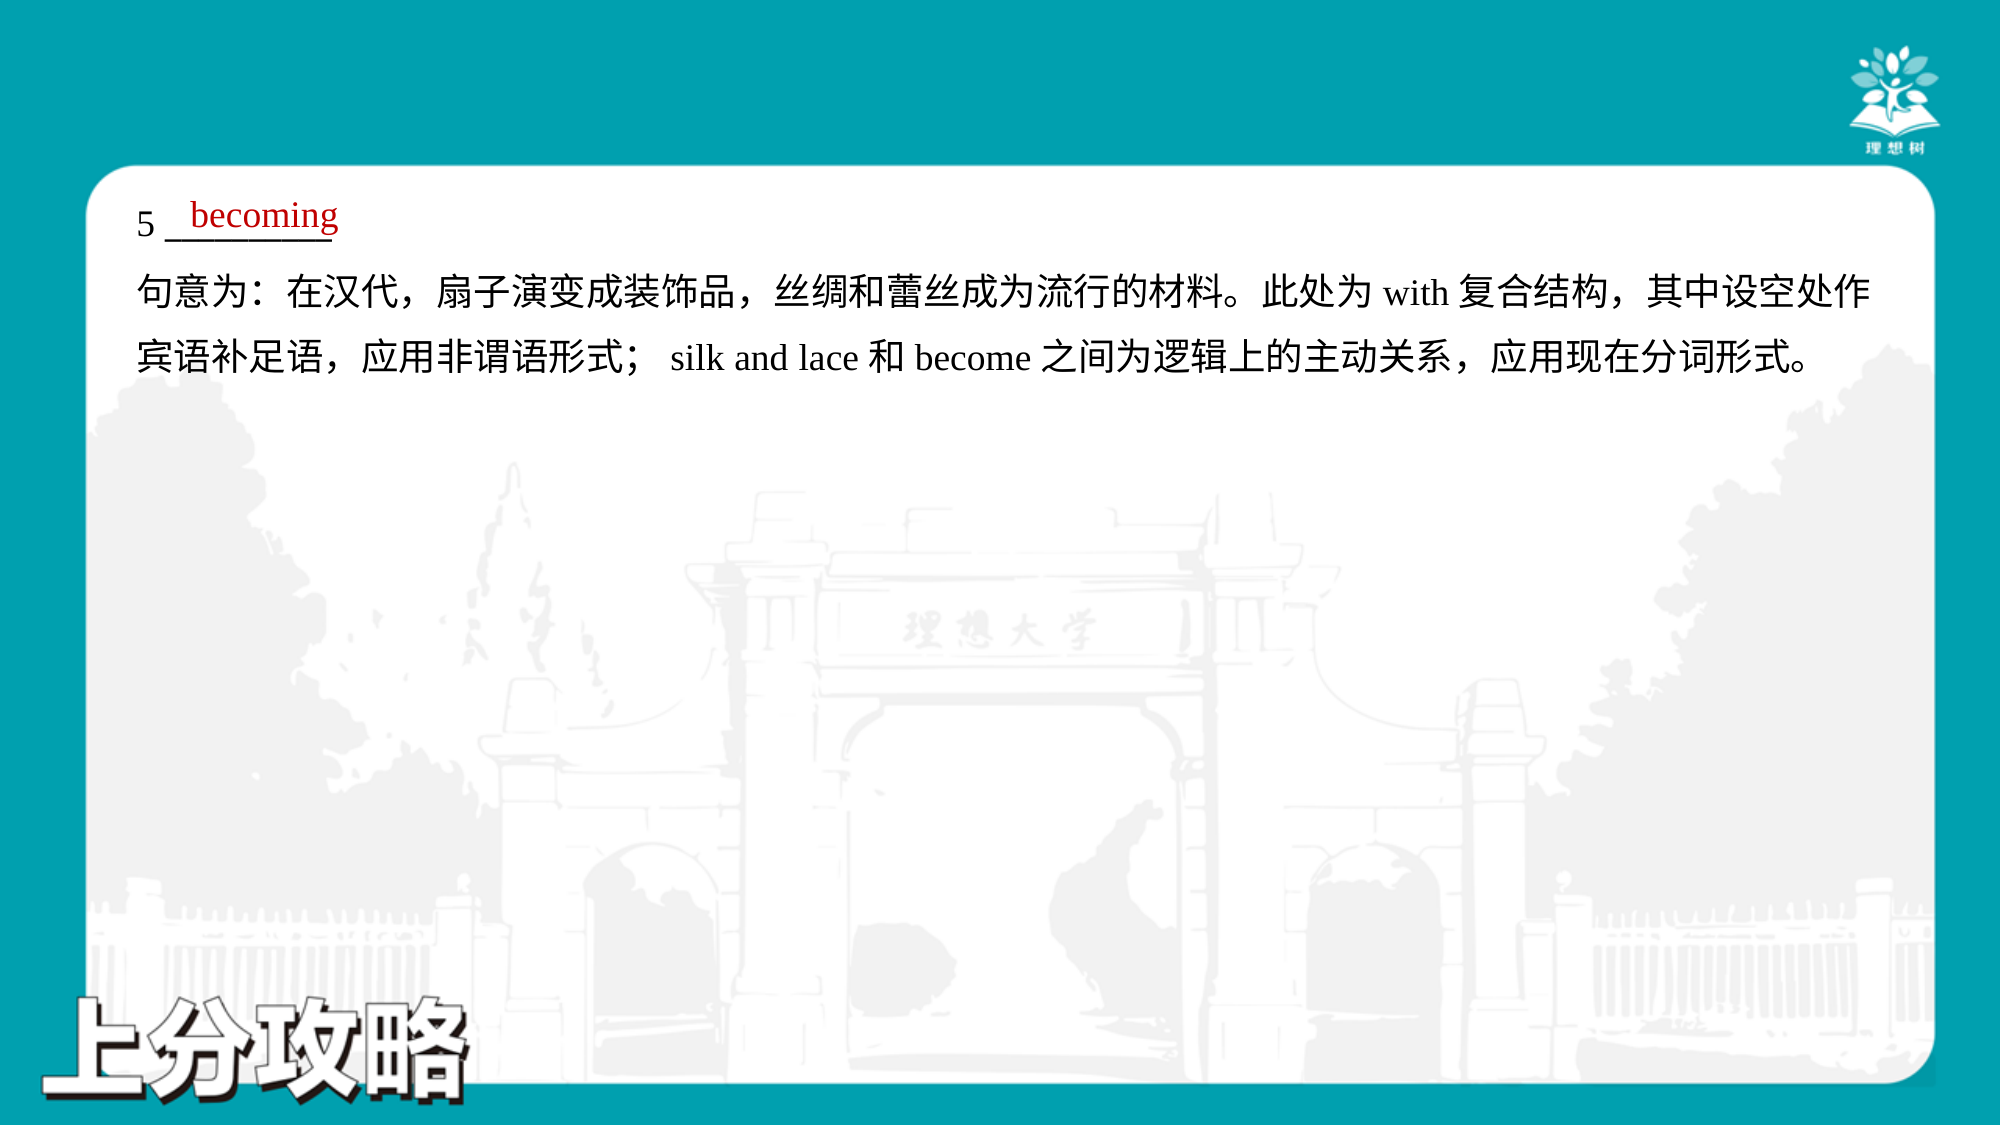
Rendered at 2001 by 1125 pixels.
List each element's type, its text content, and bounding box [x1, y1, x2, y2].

picture [0, 0, 2000, 1125]
text_box becoming [176, 168, 353, 228]
text_box 句意为：在汉代，扇子演变成装饰品，丝绸和蕾丝成为流行的材料。此处为with复合结构，其中设空处作 宾语补足语，应用非谓语形式；silk and lace和become之间为逻辑上的主动关系，应用现在分词形式。 [136, 244, 1865, 371]
text_box 5 __________ [136, 176, 1865, 237]
